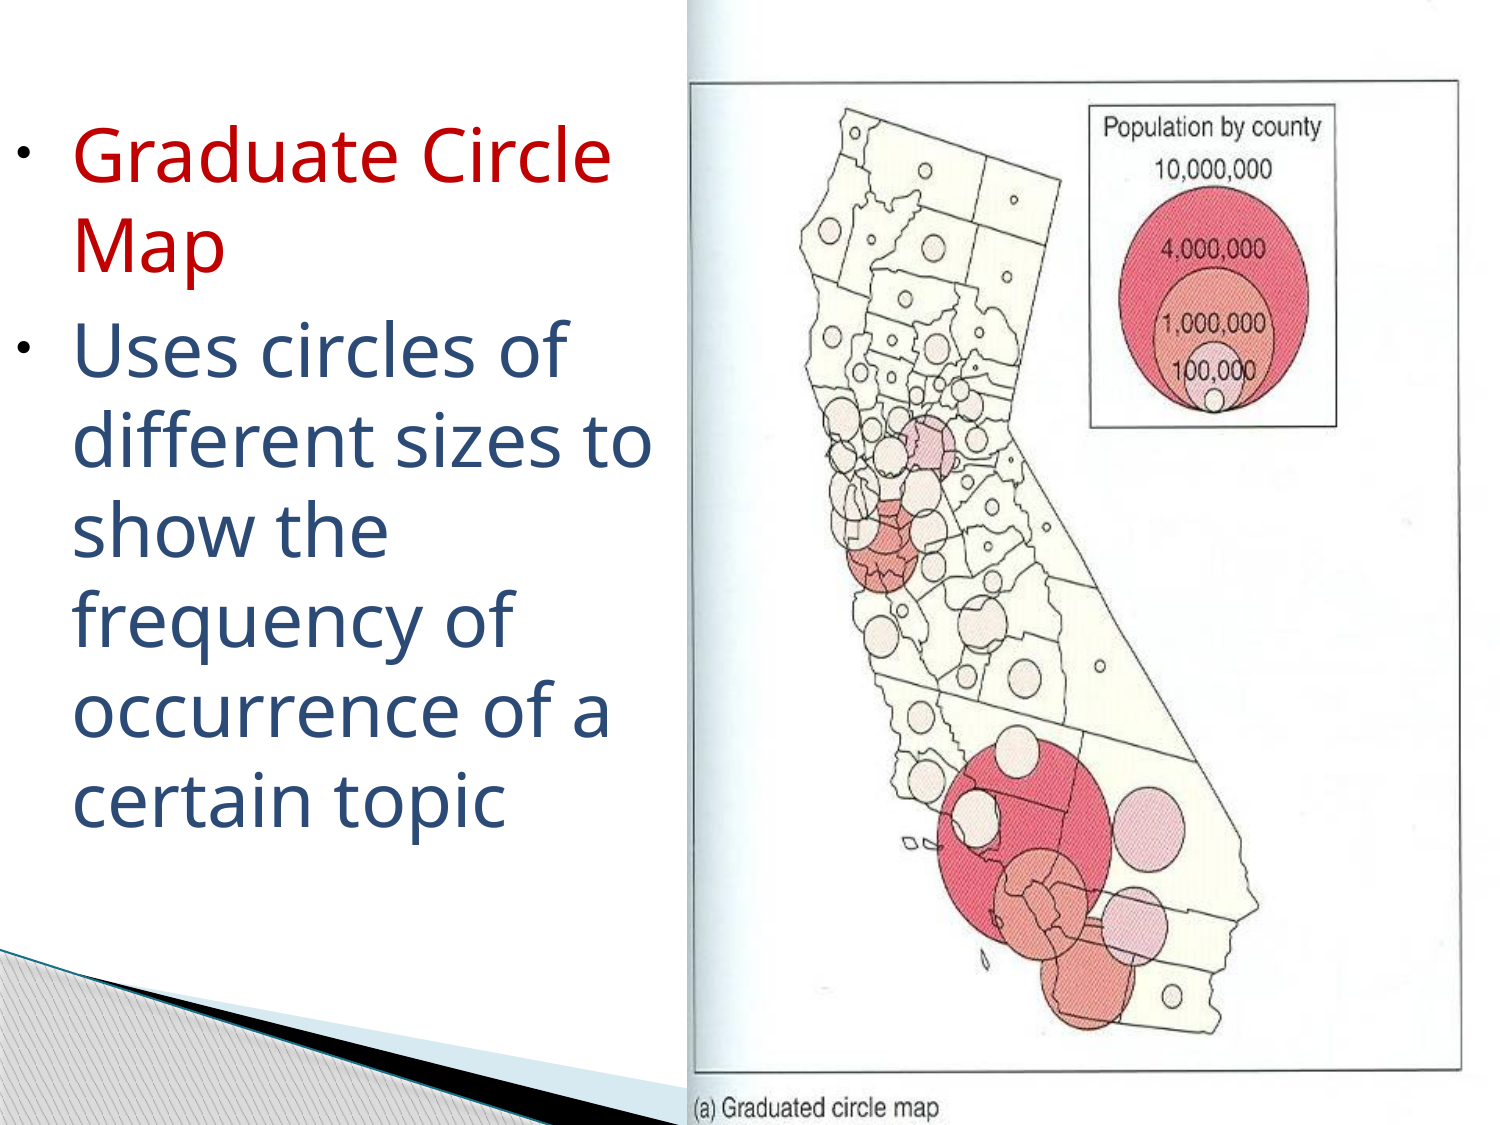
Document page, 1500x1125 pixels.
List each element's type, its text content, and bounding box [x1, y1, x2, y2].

list Graduate Circle Map Uses circles of different sizes to show the frequency of occurrence of a certain topic [0, 99, 681, 1068]
picture [687, 0, 1500, 1125]
